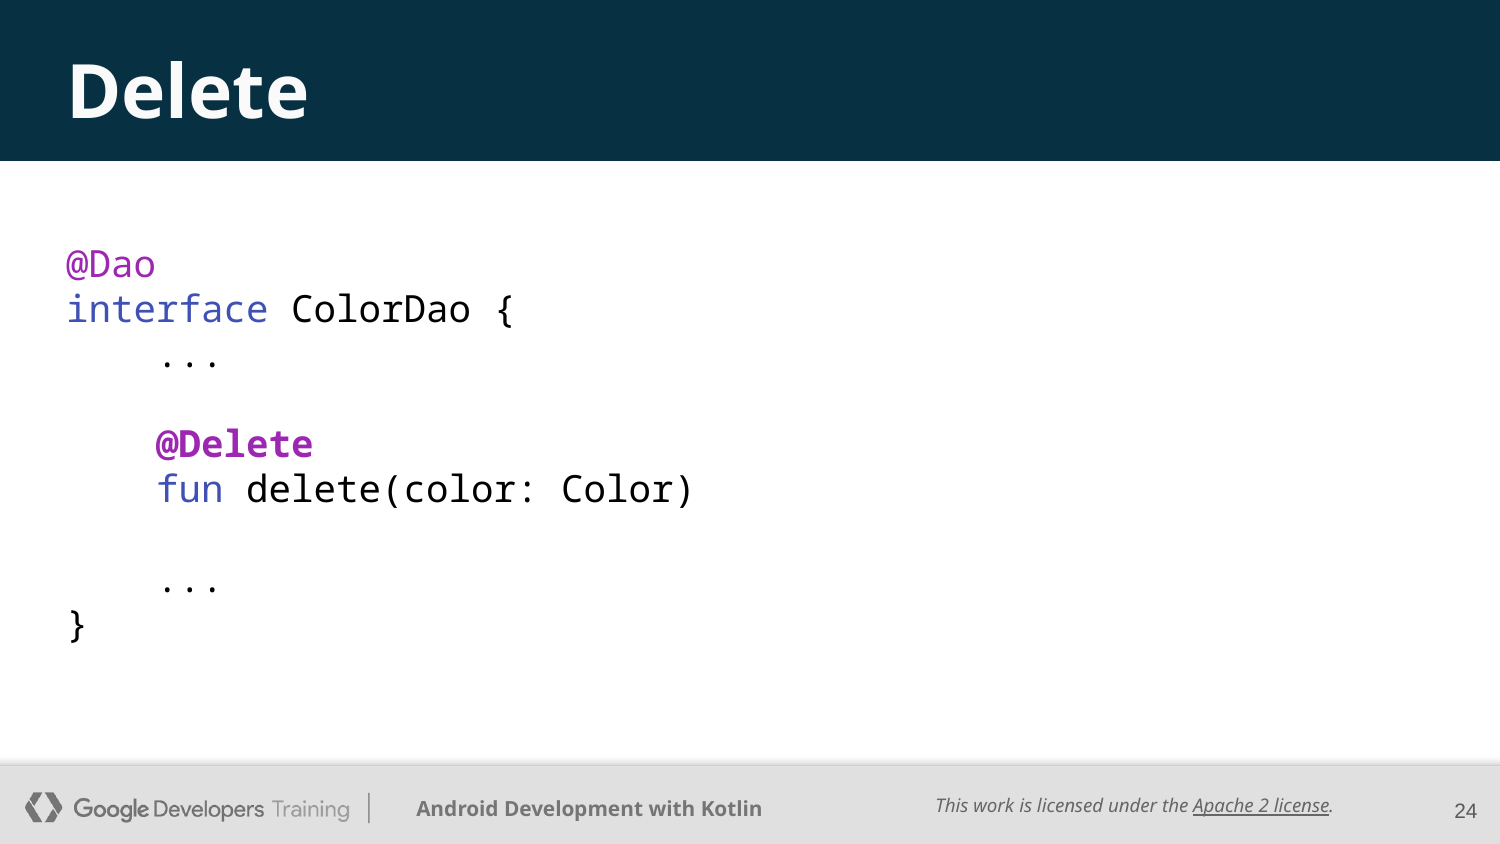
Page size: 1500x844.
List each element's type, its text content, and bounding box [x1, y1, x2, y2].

title Delete [51, 28, 1449, 122]
slide_number ‹#› [1402, 777, 1493, 842]
picture [0, 161, 1500, 844]
list @Dao interface ColorDao { ... @Delete fun delete(color: Color) ... } [51, 225, 1449, 623]
